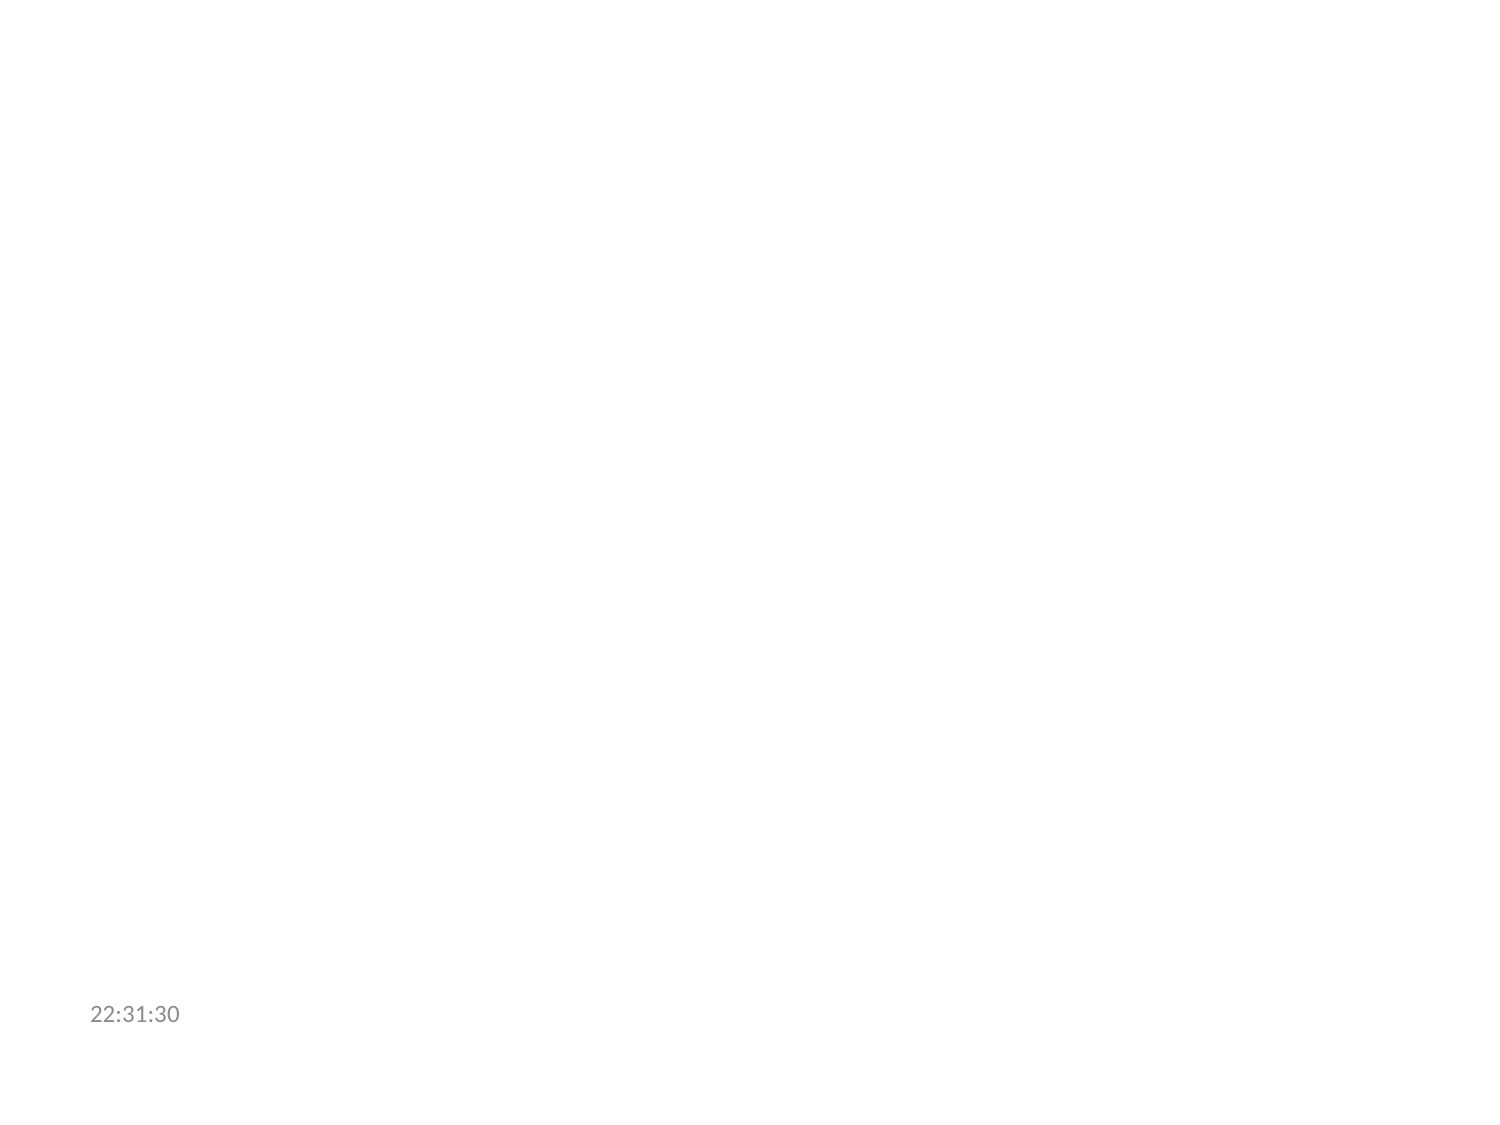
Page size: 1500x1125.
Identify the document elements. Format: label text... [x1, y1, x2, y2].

text_box 15:35:09 [75, 982, 425, 1043]
